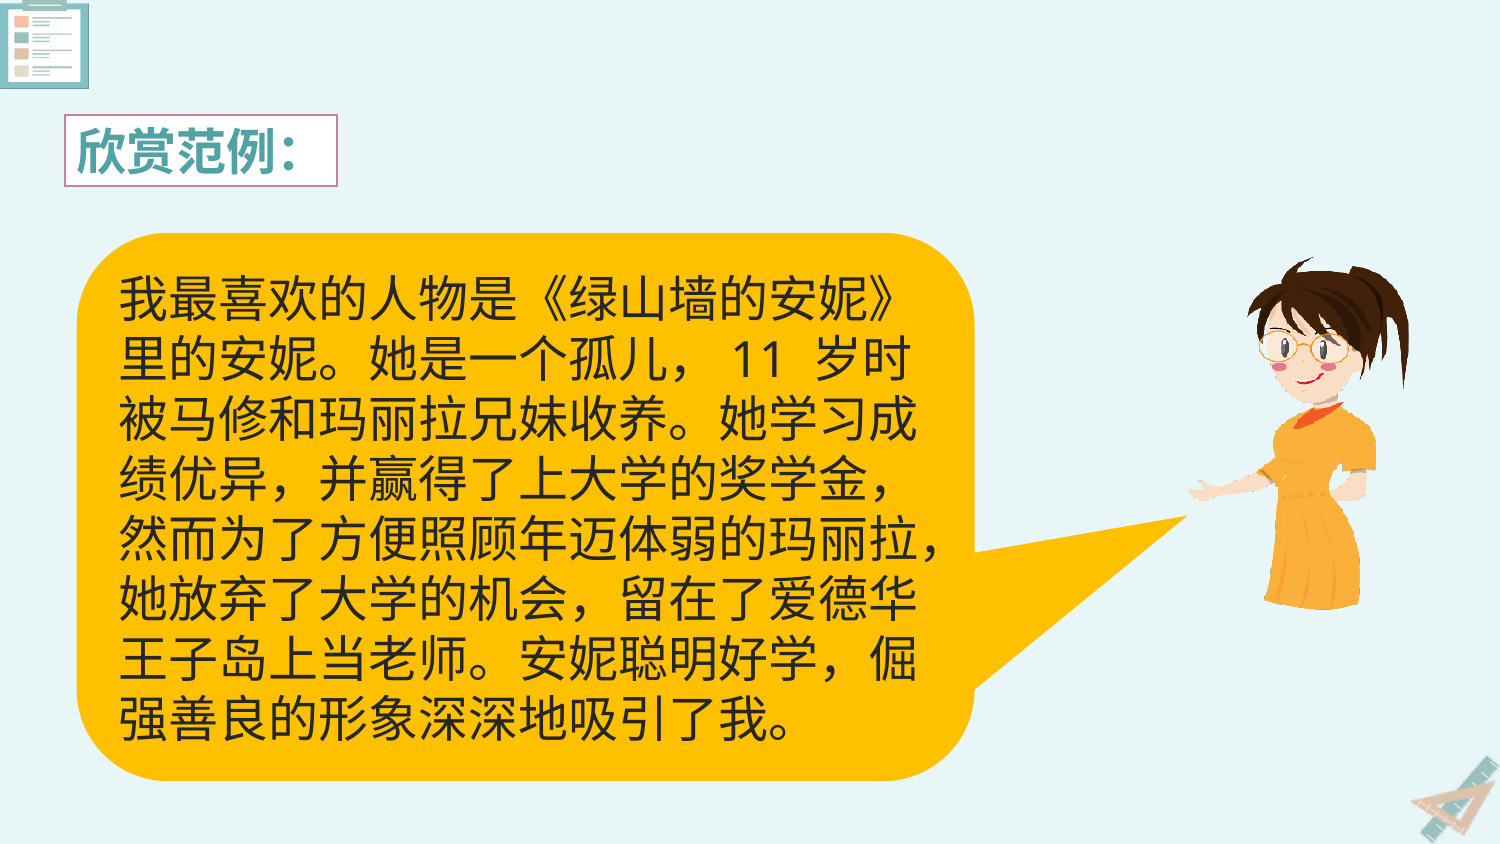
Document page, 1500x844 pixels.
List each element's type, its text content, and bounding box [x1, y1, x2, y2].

text_box 我最喜欢的人物是《绿山墙的安妮》里的安妮。她是一个孤儿，11 岁时被马修和玛丽拉兄妹收养。她学习成绩优异，并赢得了上大学的奖学金，然而为了方便照顾年迈体弱的玛丽拉，她放弃了大学的机会，留在了爱德华王子岛上当老师。安妮聪明好学，倔强善良的形象深深地吸引了我。 [76, 232, 1186, 782]
picture [1411, 755, 1500, 844]
picture [1186, 256, 1409, 610]
picture [0, 0, 89, 89]
text_box 欣赏范例： [64, 114, 338, 187]
